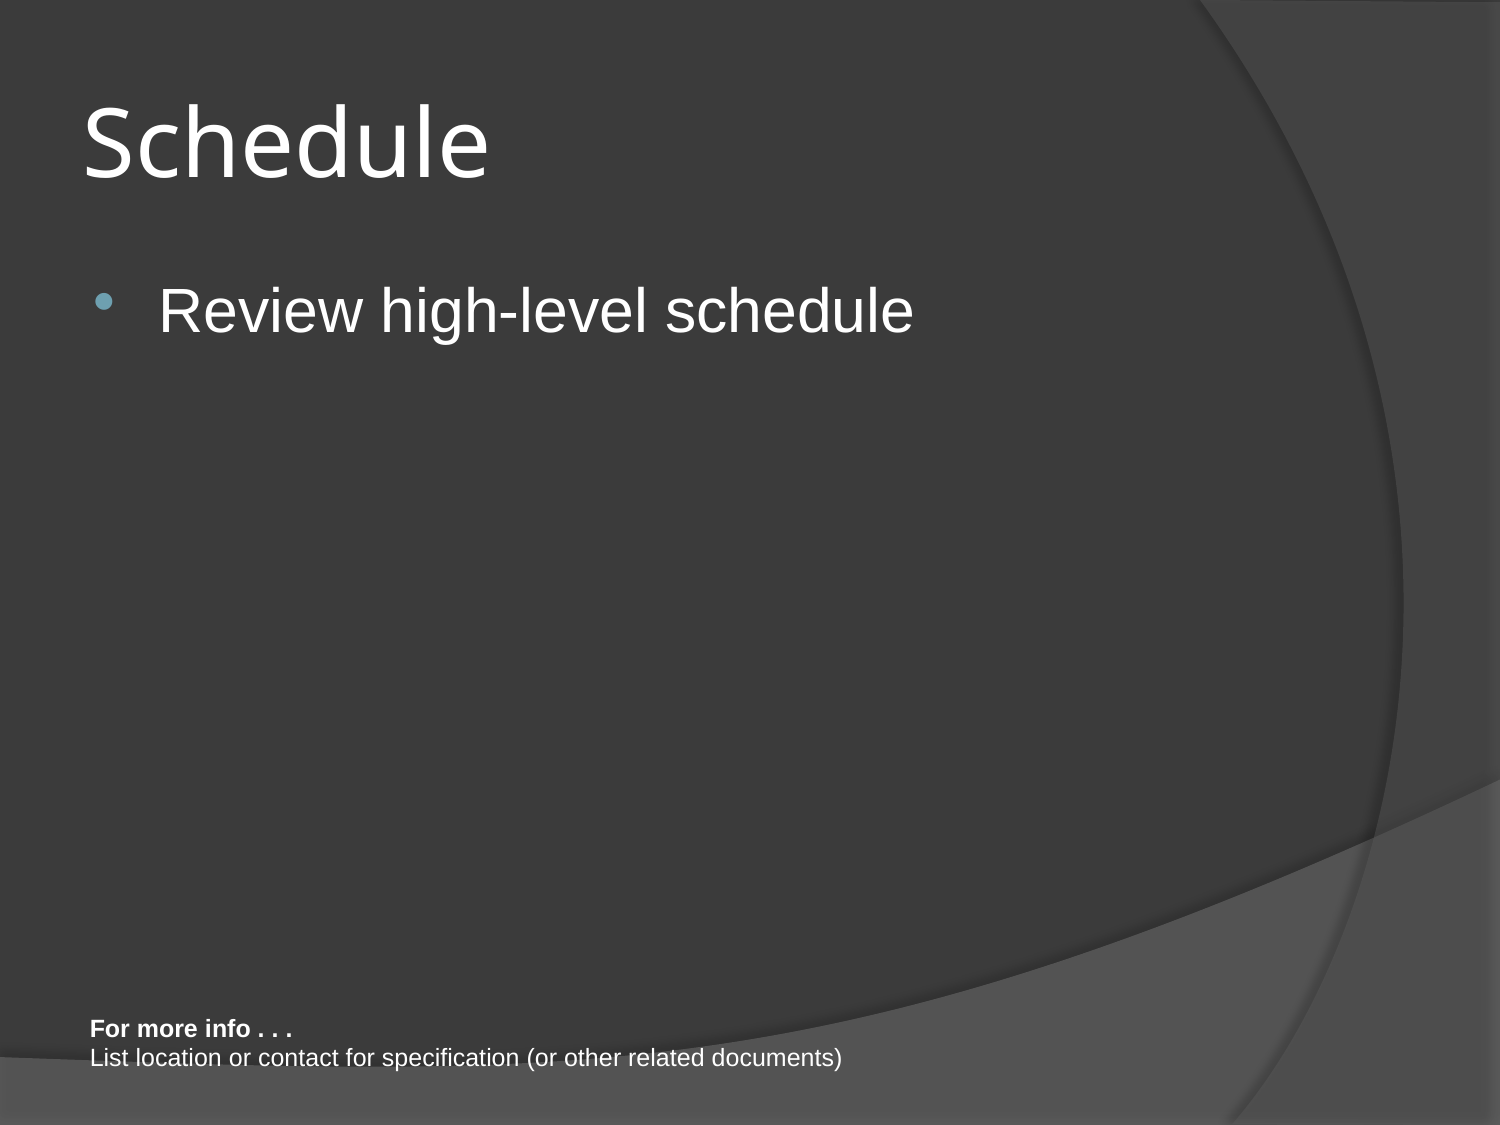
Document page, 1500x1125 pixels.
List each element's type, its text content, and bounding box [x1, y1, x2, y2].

text_box For more info . . . List location or contact for specification (or other related documents) [74, 1004, 1425, 1088]
title Schedule [75, 45, 1300, 233]
list Review high-level schedule [75, 262, 1300, 1004]
